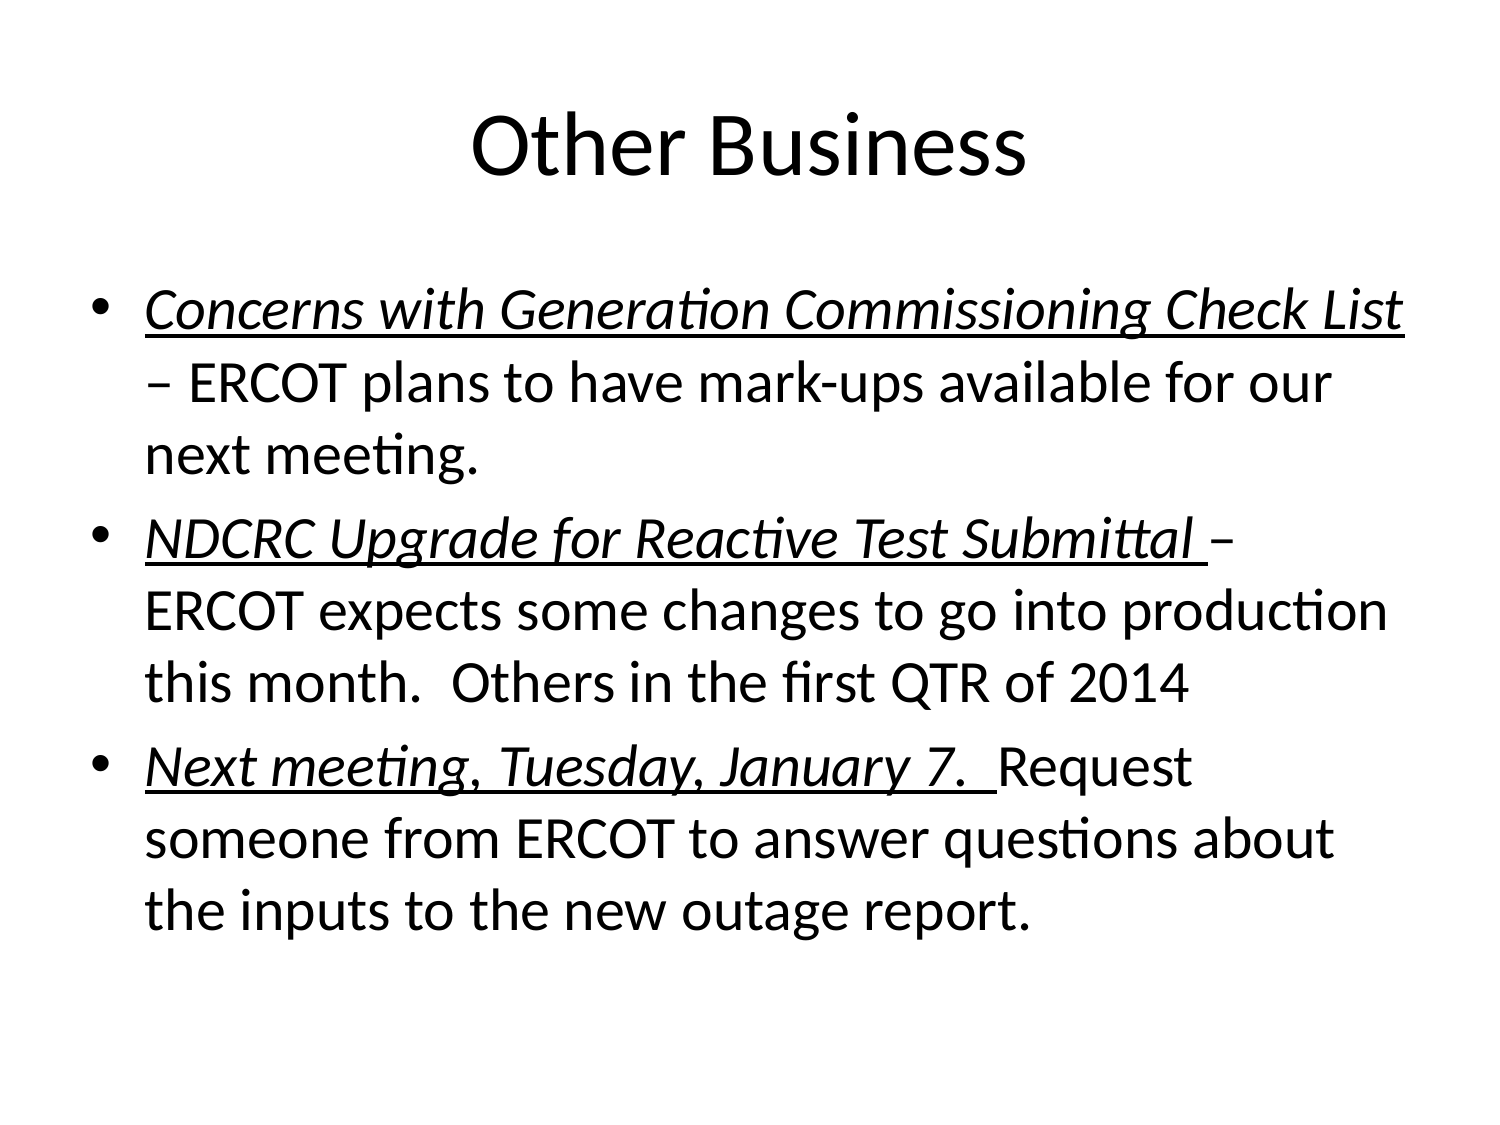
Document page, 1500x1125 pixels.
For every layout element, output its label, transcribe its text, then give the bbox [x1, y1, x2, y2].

title Other Business [75, 45, 1425, 233]
list Concerns with Generation Commissioning Check List – ERCOT plans to have mark-ups available for our next meeting. NDCRC Upgrade for Reactive Test Submittal – ERCOT expects some changes to go into production this month. Others in the first QTR of 2014 Next meeting, Tuesday, January 7. Request someone from ERCOT to answer questions about the inputs to the new outage report. [75, 262, 1425, 1005]
